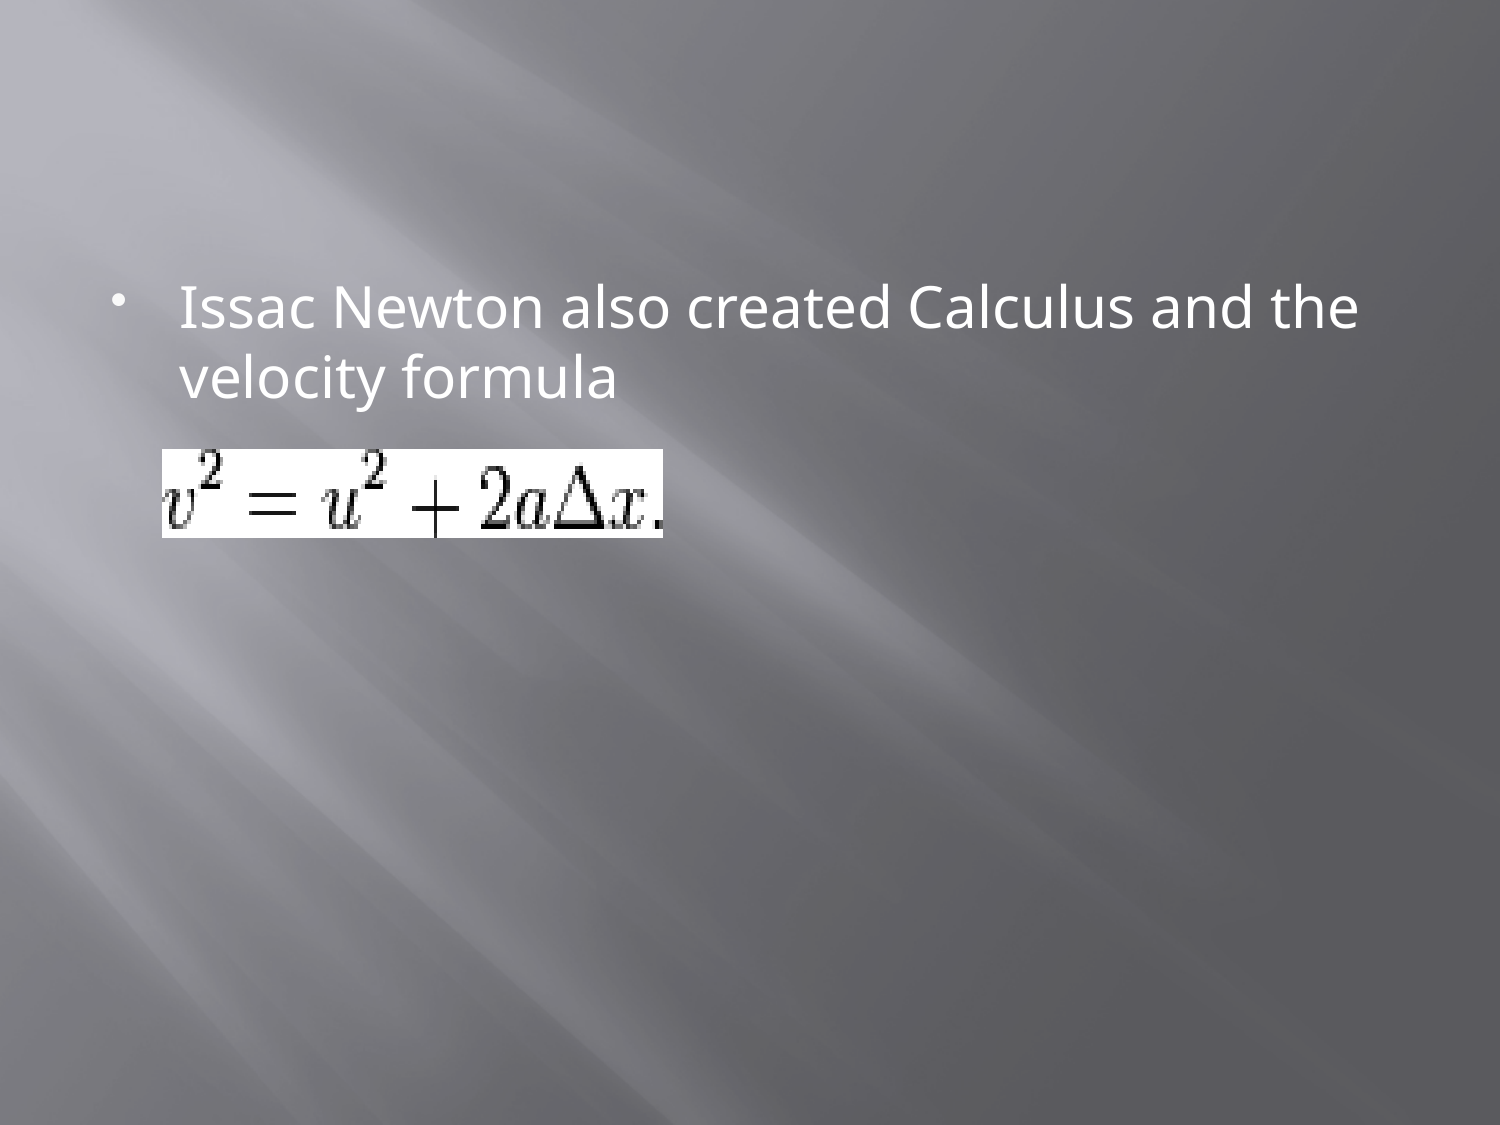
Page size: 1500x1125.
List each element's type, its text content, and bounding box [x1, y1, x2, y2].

picture [162, 449, 663, 538]
list Issac Newton also created Calculus and the velocity formula [75, 262, 1425, 1035]
